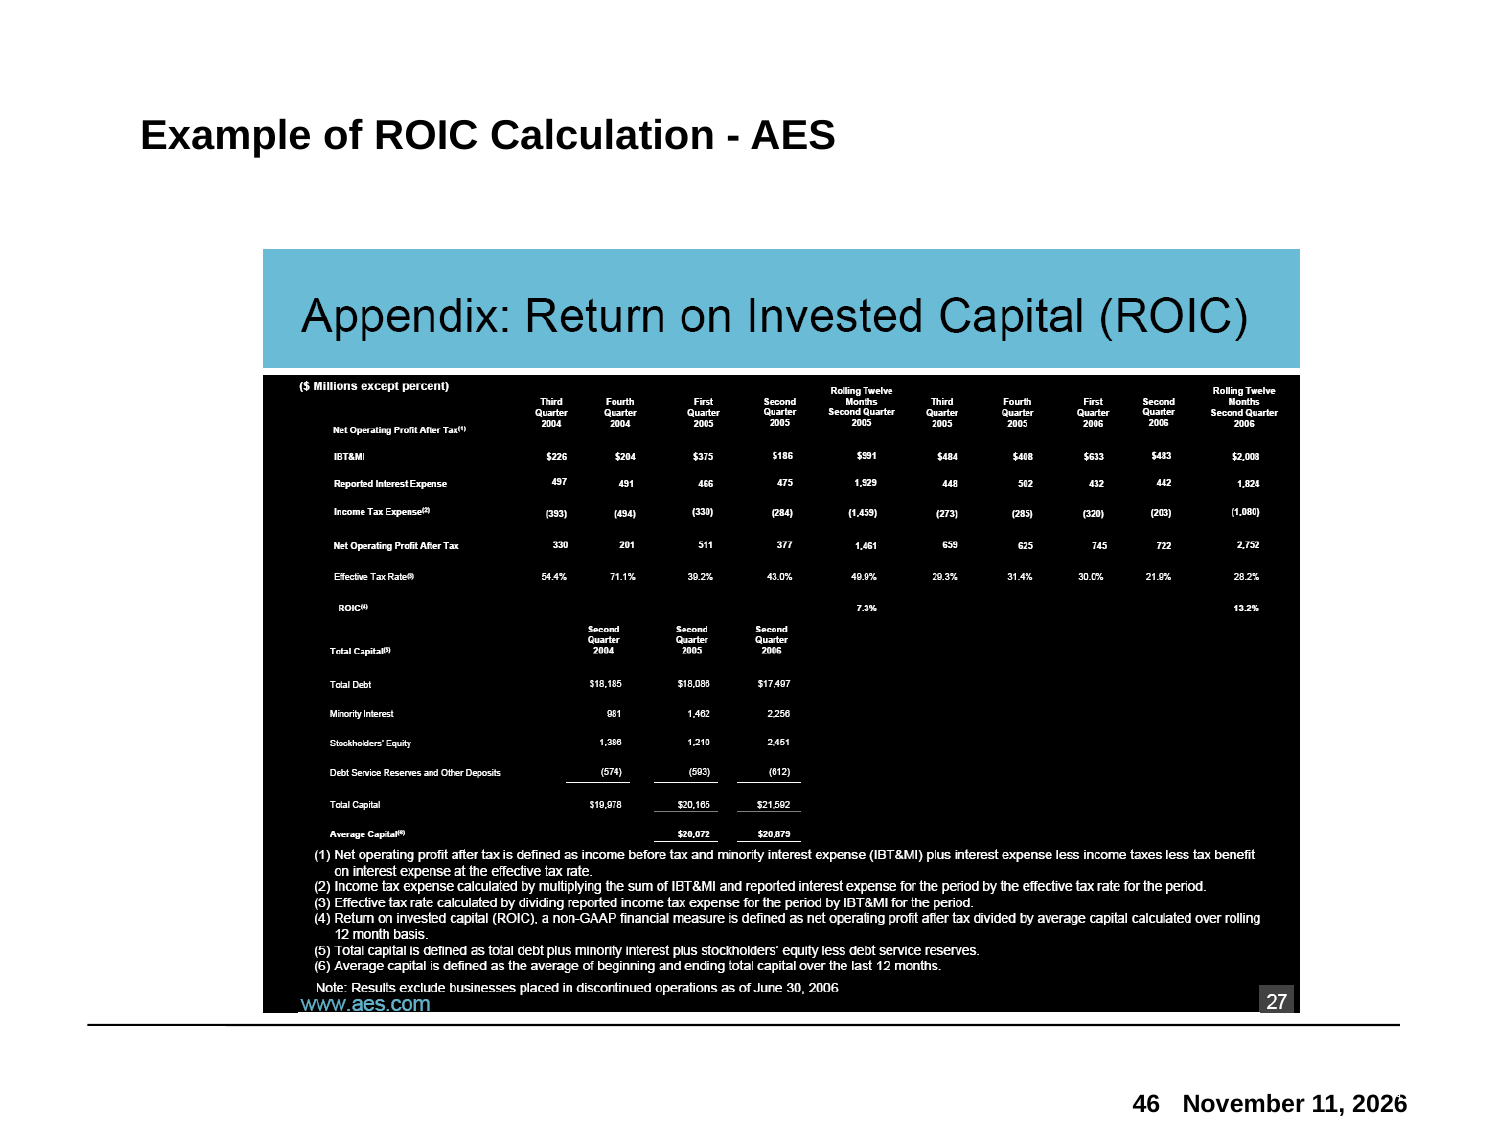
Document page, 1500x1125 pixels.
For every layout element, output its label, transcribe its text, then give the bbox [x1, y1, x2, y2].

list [249, 249, 1301, 1013]
title Example of ROIC Calculation - AES [124, 99, 1401, 226]
